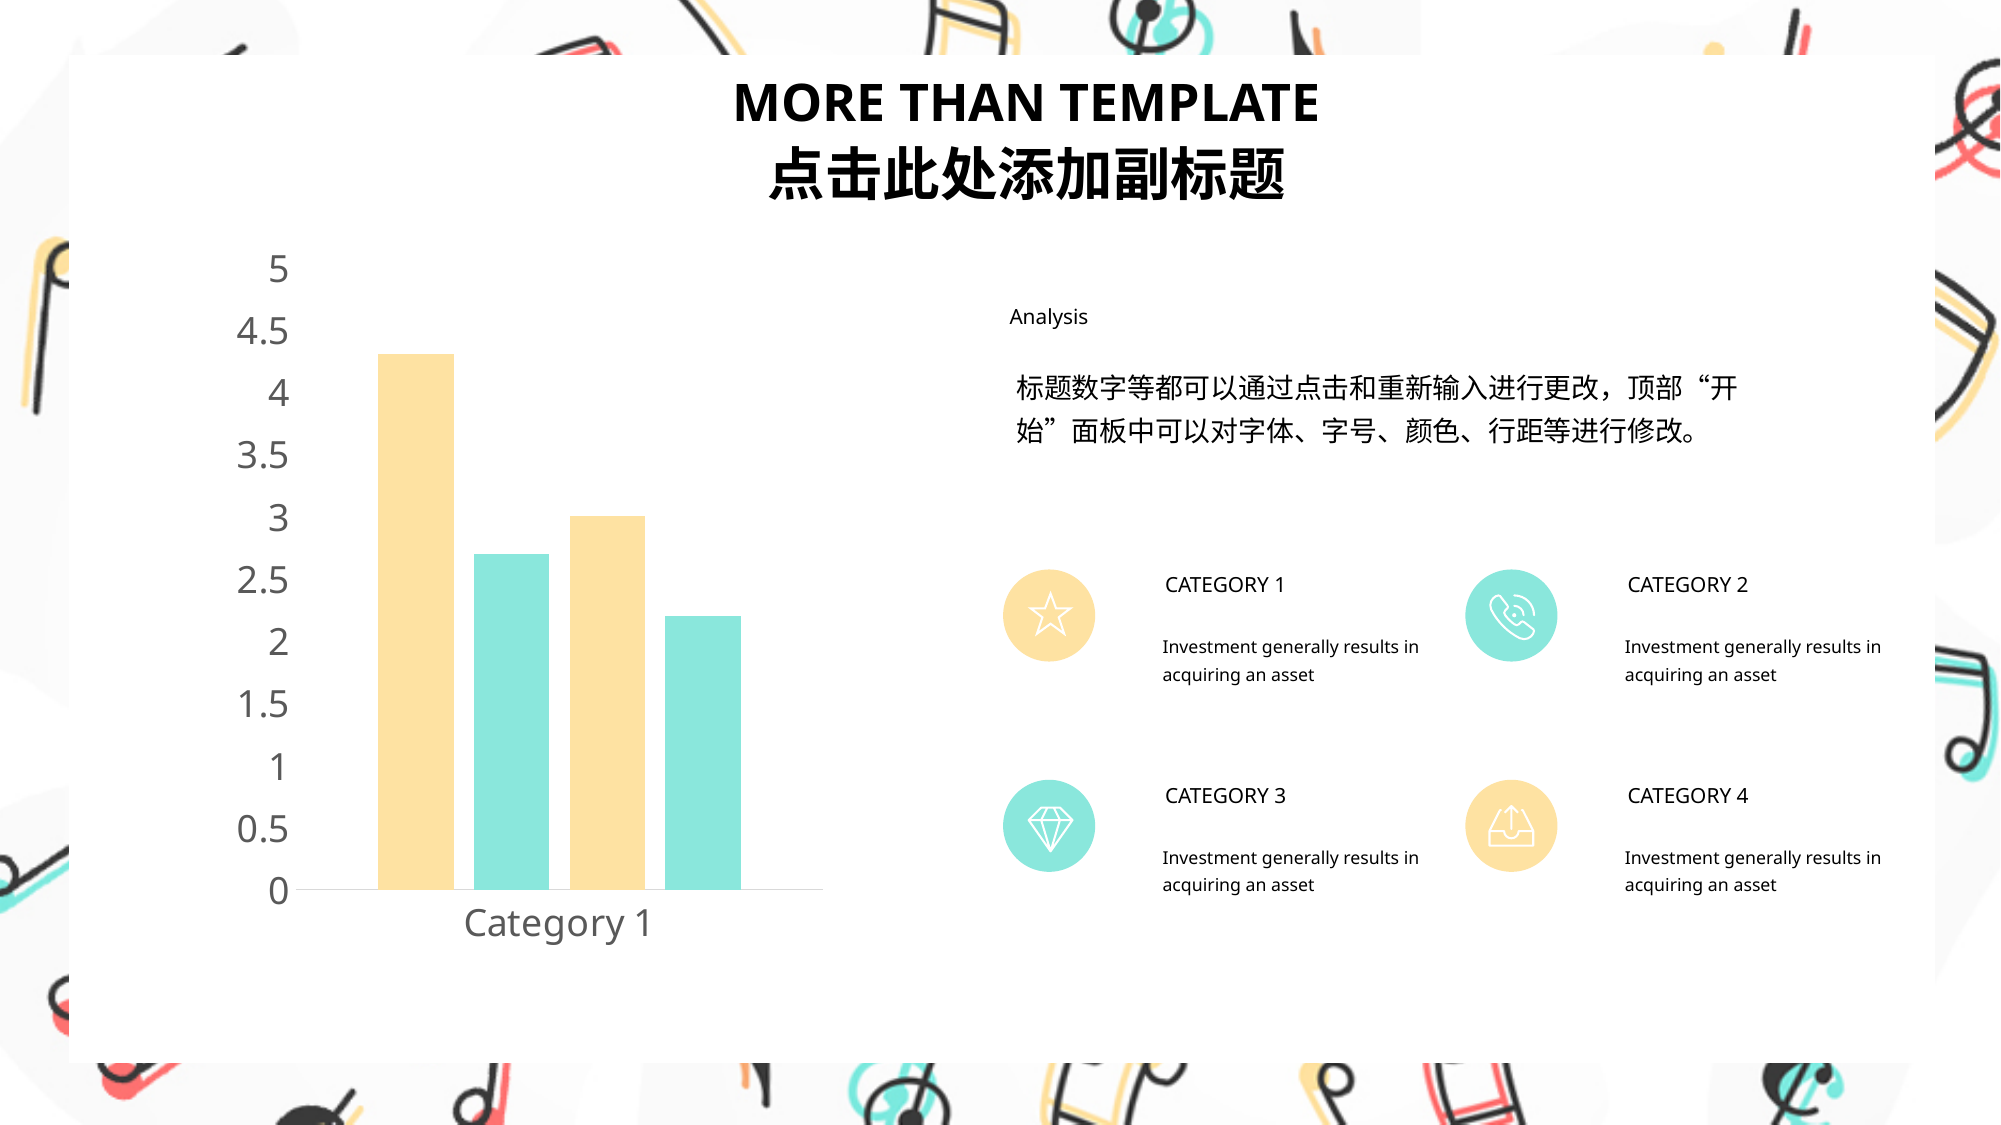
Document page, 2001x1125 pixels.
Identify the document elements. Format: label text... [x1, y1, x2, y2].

text_box Analysis [994, 296, 1103, 337]
text_box Investment generally results in acquiring an asset [1606, 620, 1928, 694]
text_box 标题数字等都可以通过点击和重新输入进行更改，顶部“开始”面板中可以对字体、字号、颜色、行距等进行修改。 [1001, 352, 1797, 455]
text_box [1488, 809, 1535, 847]
text_box CATEGORY 3 [1150, 774, 1301, 815]
text_box CATEGORY 1 [1150, 564, 1301, 605]
text_box Investment generally results in acquiring an asset [1606, 831, 1928, 905]
text_box [1027, 590, 1074, 637]
text_box [1489, 594, 1536, 641]
text_box [1504, 805, 1519, 831]
text_box CATEGORY 4 [1612, 774, 1764, 815]
text_box [1464, 568, 1559, 663]
picture [0, 0, 2001, 1125]
text_box [1002, 778, 1097, 873]
text_box [1002, 568, 1097, 663]
chart [224, 226, 836, 962]
text_box [1464, 778, 1559, 873]
text_box CATEGORY 2 [1612, 564, 1764, 605]
text_box Investment generally results in acquiring an asset [1144, 620, 1466, 694]
text_box MORE THAN TEMPLATE 点击此处添加副标题 [696, 55, 1358, 215]
text_box Investment generally results in acquiring an asset [1144, 831, 1466, 905]
text_box [1027, 806, 1074, 853]
